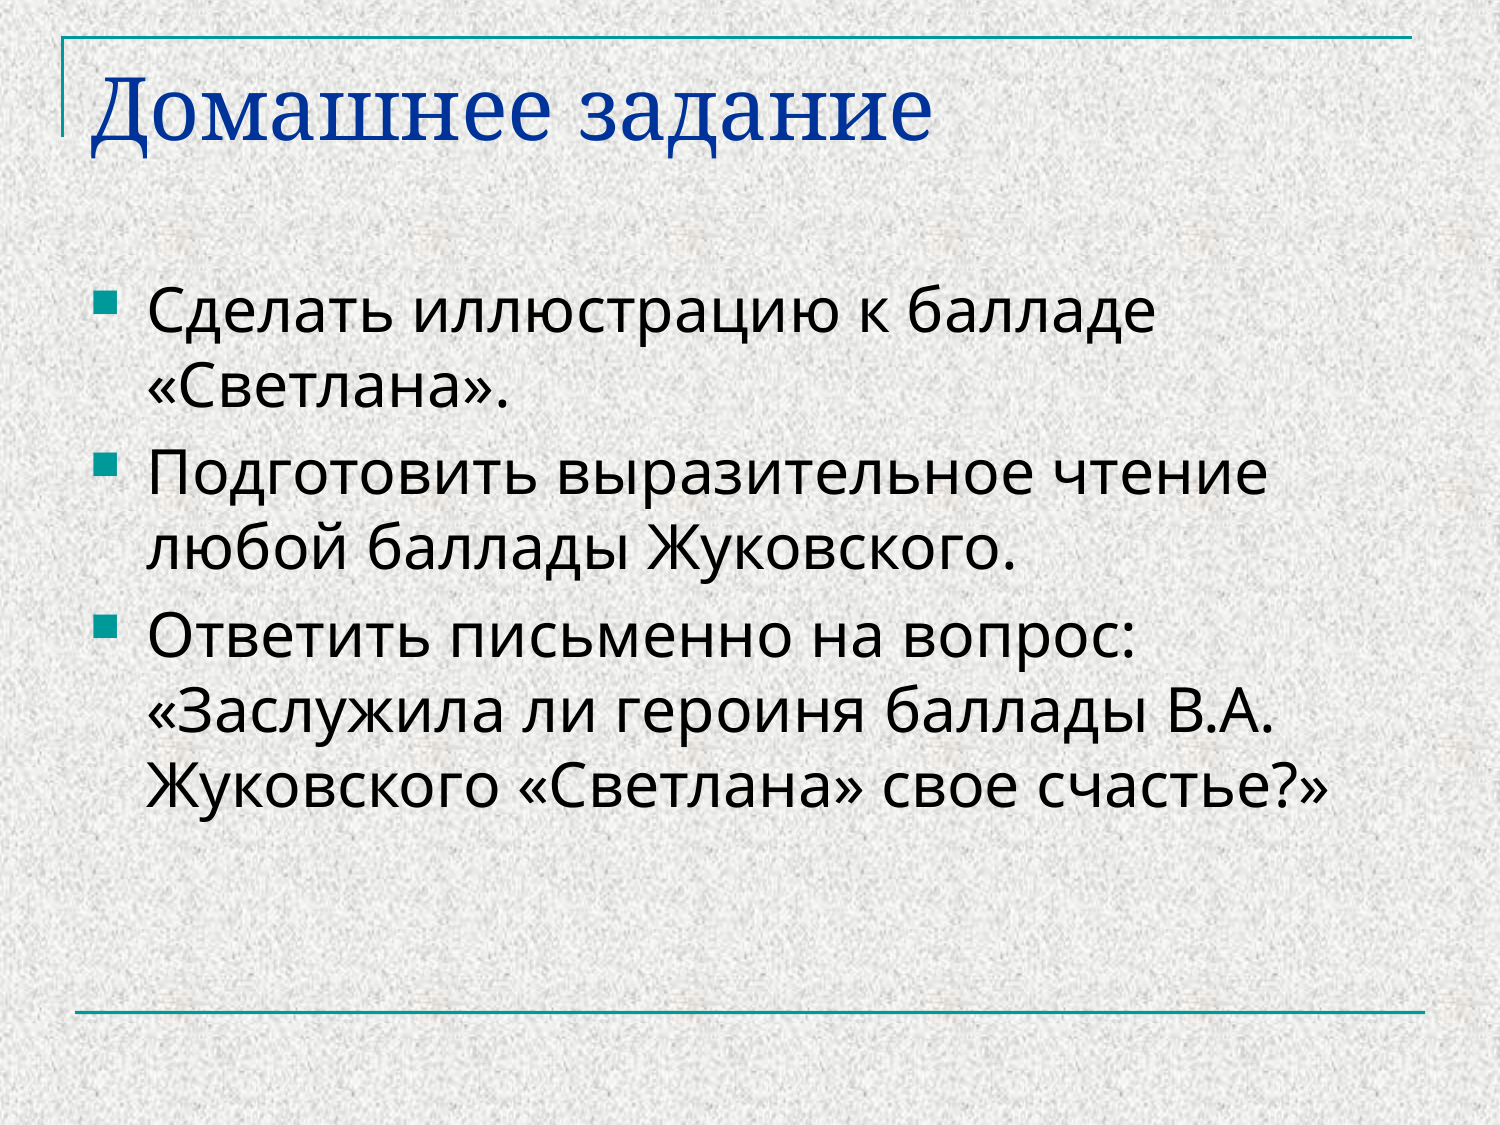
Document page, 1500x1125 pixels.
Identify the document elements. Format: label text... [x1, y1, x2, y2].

picture [0, 0, 1500, 1125]
list Сделать иллюстрацию к балладе «Светлана». Подготовить выразительное чтение любой баллады Жуковского. Ответить письменно на вопрос: «Заслужила ли героиня баллады В.А. Жуковского «Светлана» свое счастье?» [74, 262, 1426, 1006]
title Домашнее задание [74, 45, 1426, 233]
